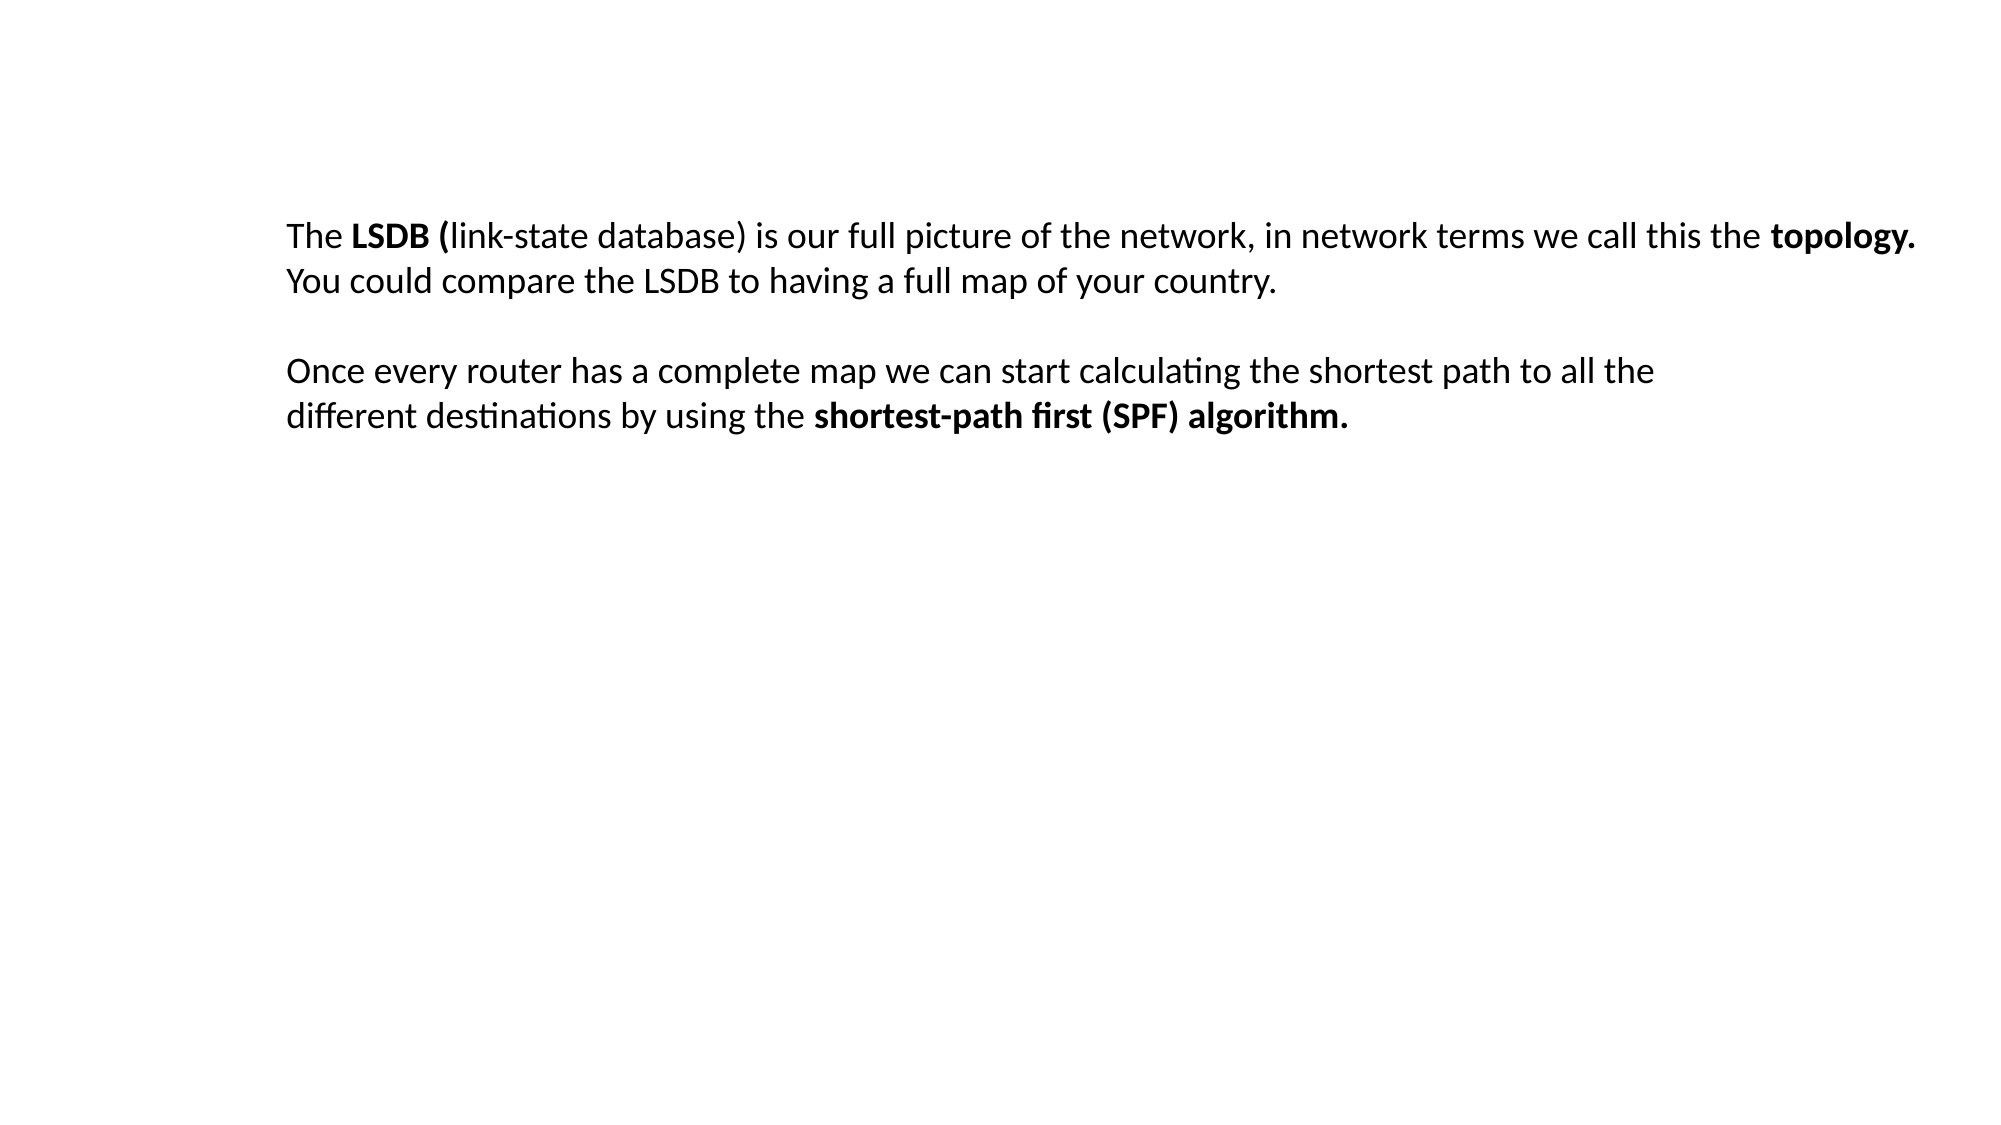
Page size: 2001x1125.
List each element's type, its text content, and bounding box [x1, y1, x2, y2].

text_box The LSDB (link-state database) is our full picture of the network, in network terms we call this the topology. You could compare the LSDB to having a full map of your country. Once every router has a complete map we can start calculating the shortest path to all the different destinations by using the shortest-path first (SPF) algorithm. [271, 203, 1932, 489]
